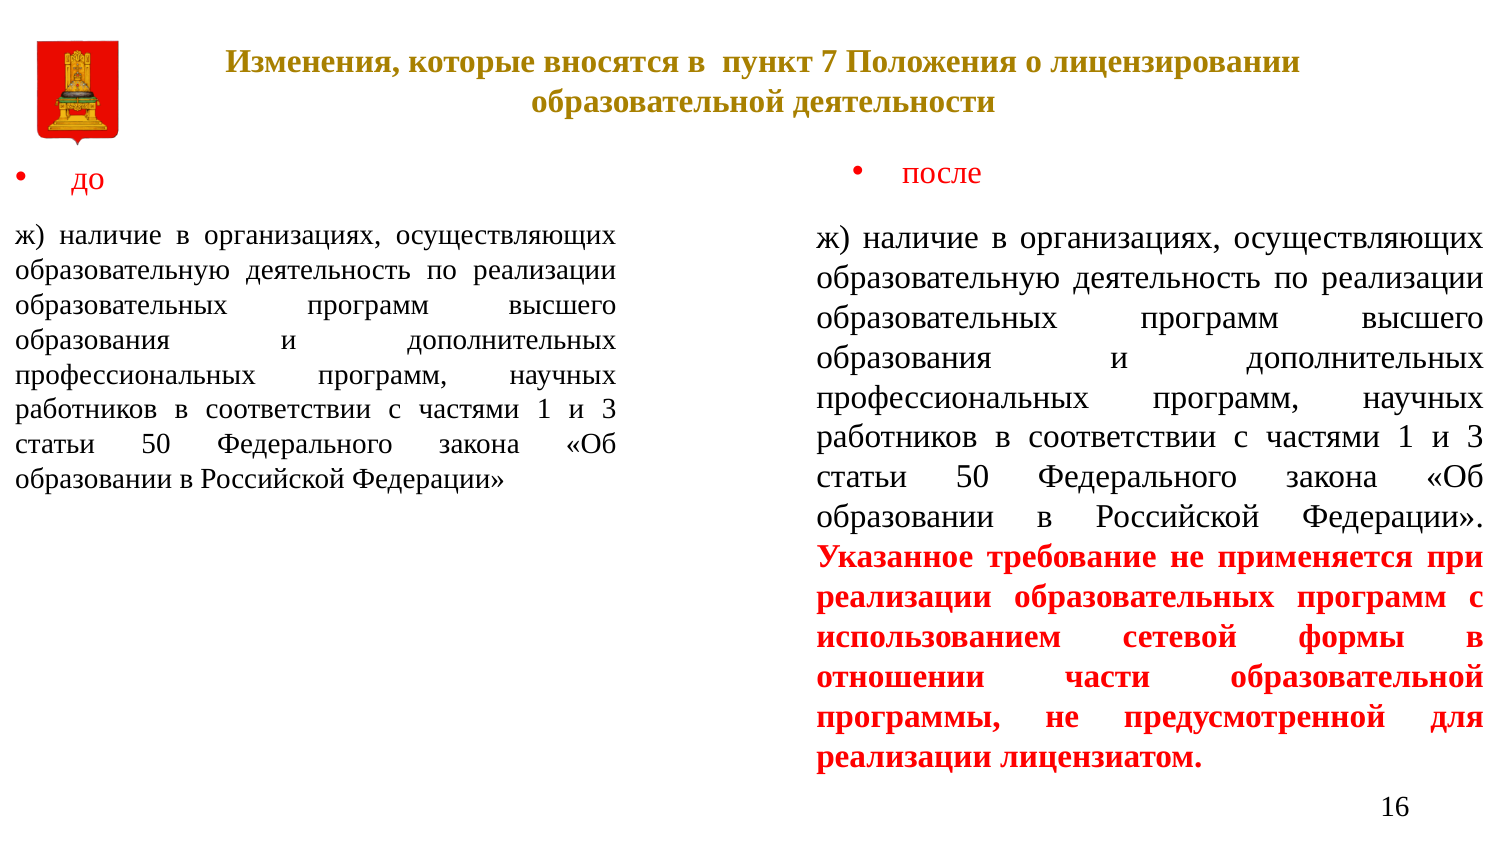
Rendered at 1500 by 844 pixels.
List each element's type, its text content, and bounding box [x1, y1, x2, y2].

text_box Изменения, которые вносятся в пункт 7 Положения о лицензировании образовательной деятельности [129, 43, 1404, 115]
slide_number 16 [1074, 782, 1425, 827]
list ж) наличие в организациях, осуществляющих образовательную деятельность по реализации образовательных программ высшего образования и дополнительных профессиональных программ, научных работников в соответствии с частями 1 и 3 статьи 50 Федерального закона «Об образовании в Российской Федерации» [0, 207, 632, 754]
picture [34, 34, 125, 151]
list до [0, 148, 663, 198]
list после [836, 142, 1500, 198]
list ж) наличие в организациях, осуществляющих образовательную деятельность по реализации образовательных программ высшего образования и дополнительных профессиональных программ, научных работников в соответствии с частями 1 и 3 статьи 50 Федерального закона «Об образовании в Российской Федерации». Указанное требование не применяется при реализации образовательных программ с использованием сетевой формы в отношении части образовательной программы, не предусмотренной для реализации лицензиатом. [801, 207, 1500, 754]
